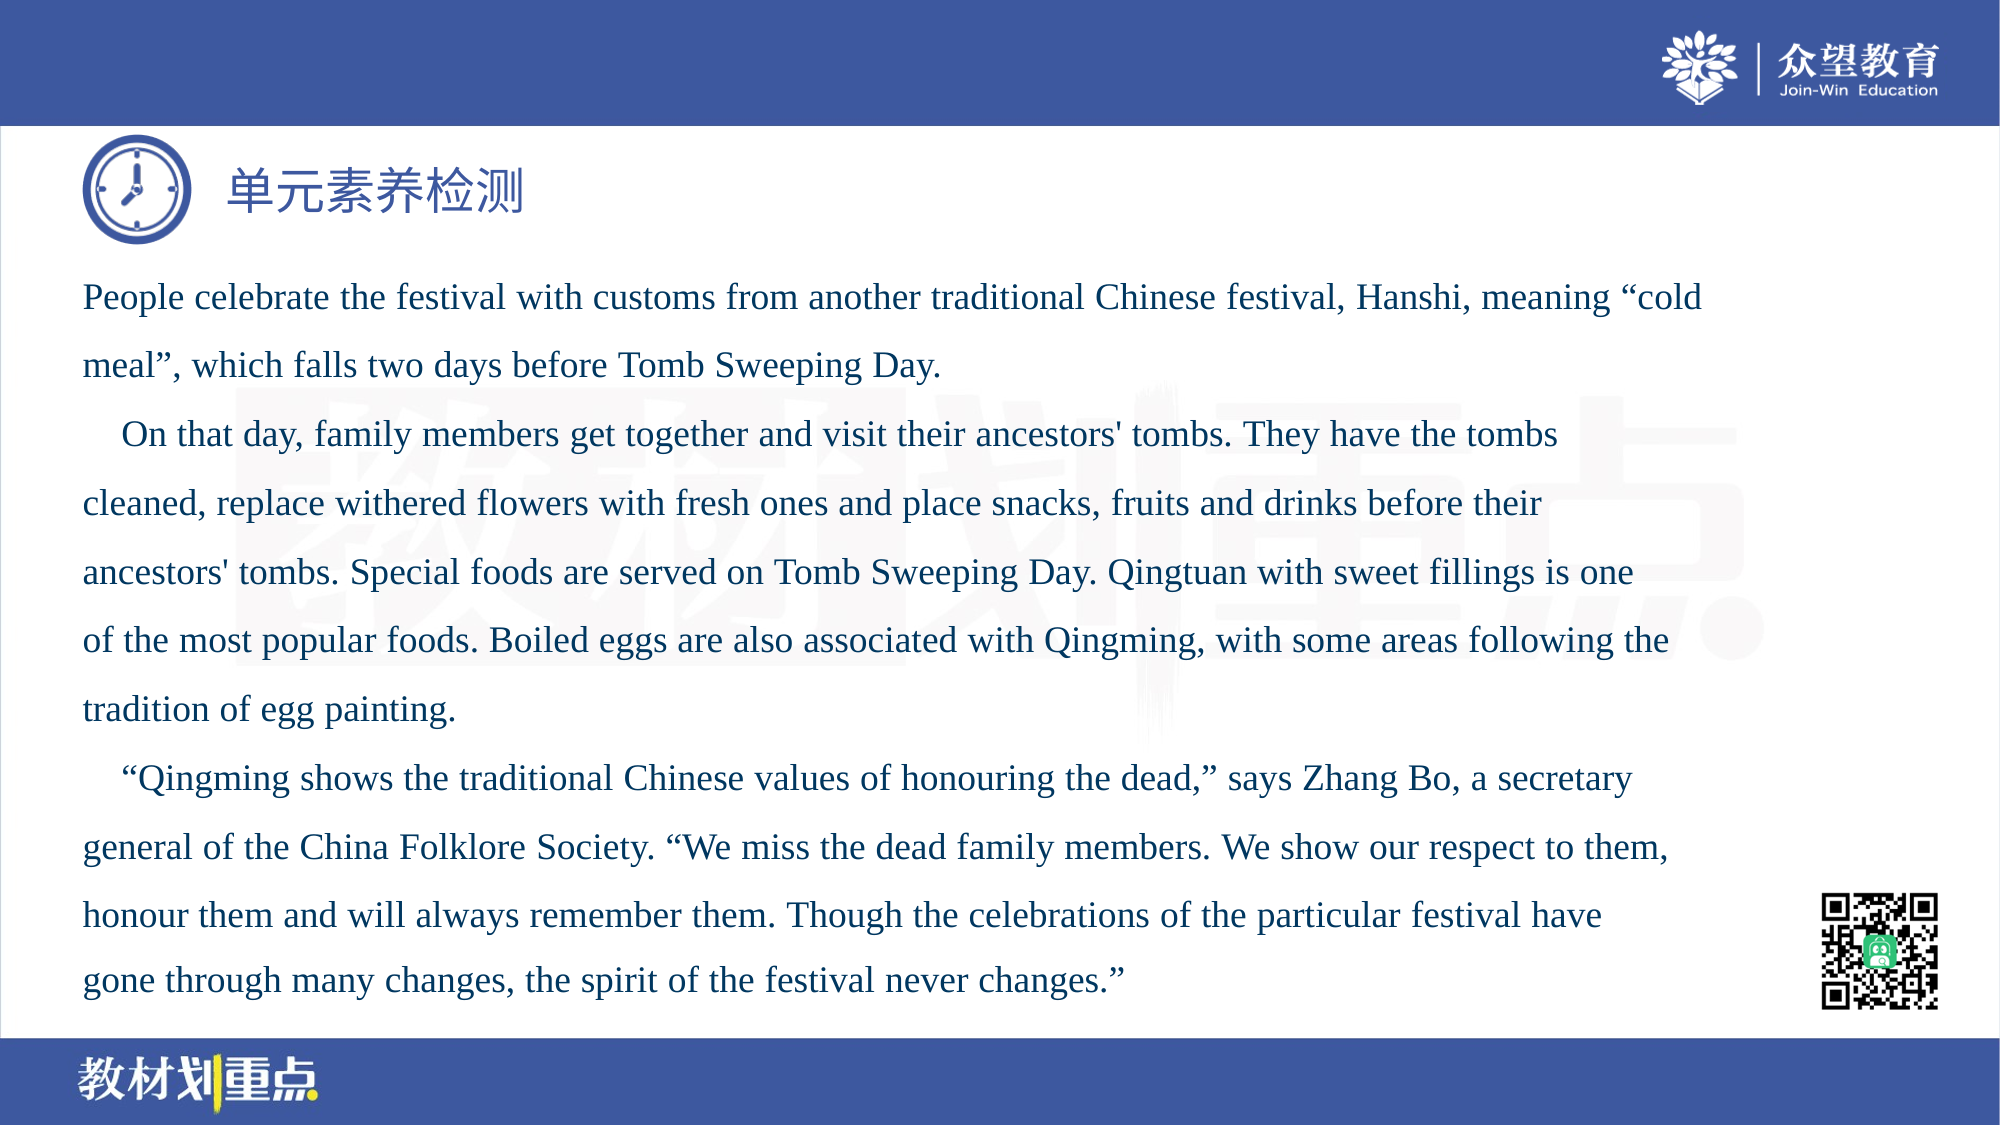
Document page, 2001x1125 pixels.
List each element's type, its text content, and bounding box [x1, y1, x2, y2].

picture [0, 0, 2000, 1125]
text_box People celebrate the festival with customs from another traditional Chinese festival, Hanshi, meaning “cold meal”, which falls two days before Tomb Sweeping Day. On that day, family members get together and visit their ancestors' tombs. They have the tombs cleaned, replace withered flowers with fresh ones and place snacks, fruits and drinks before their ancestors' tombs. Special foods are served on Tomb Sweeping Day. Qingtuan with sweet fillings is one of the most popular foods. Boiled eggs are also associated with Qingming, with some areas following the tradition of egg painting. “Qingming shows the traditional Chinese values of honouring the dead,” says Zhang Bo, a secretary general of the China Folklore Society. “We miss the dead family members. We show our respect to them, honour them and will always remember them. Though the celebrations of the particular festival have gone through many changes, the spirit of the festival never changes.” [82, 248, 1817, 994]
